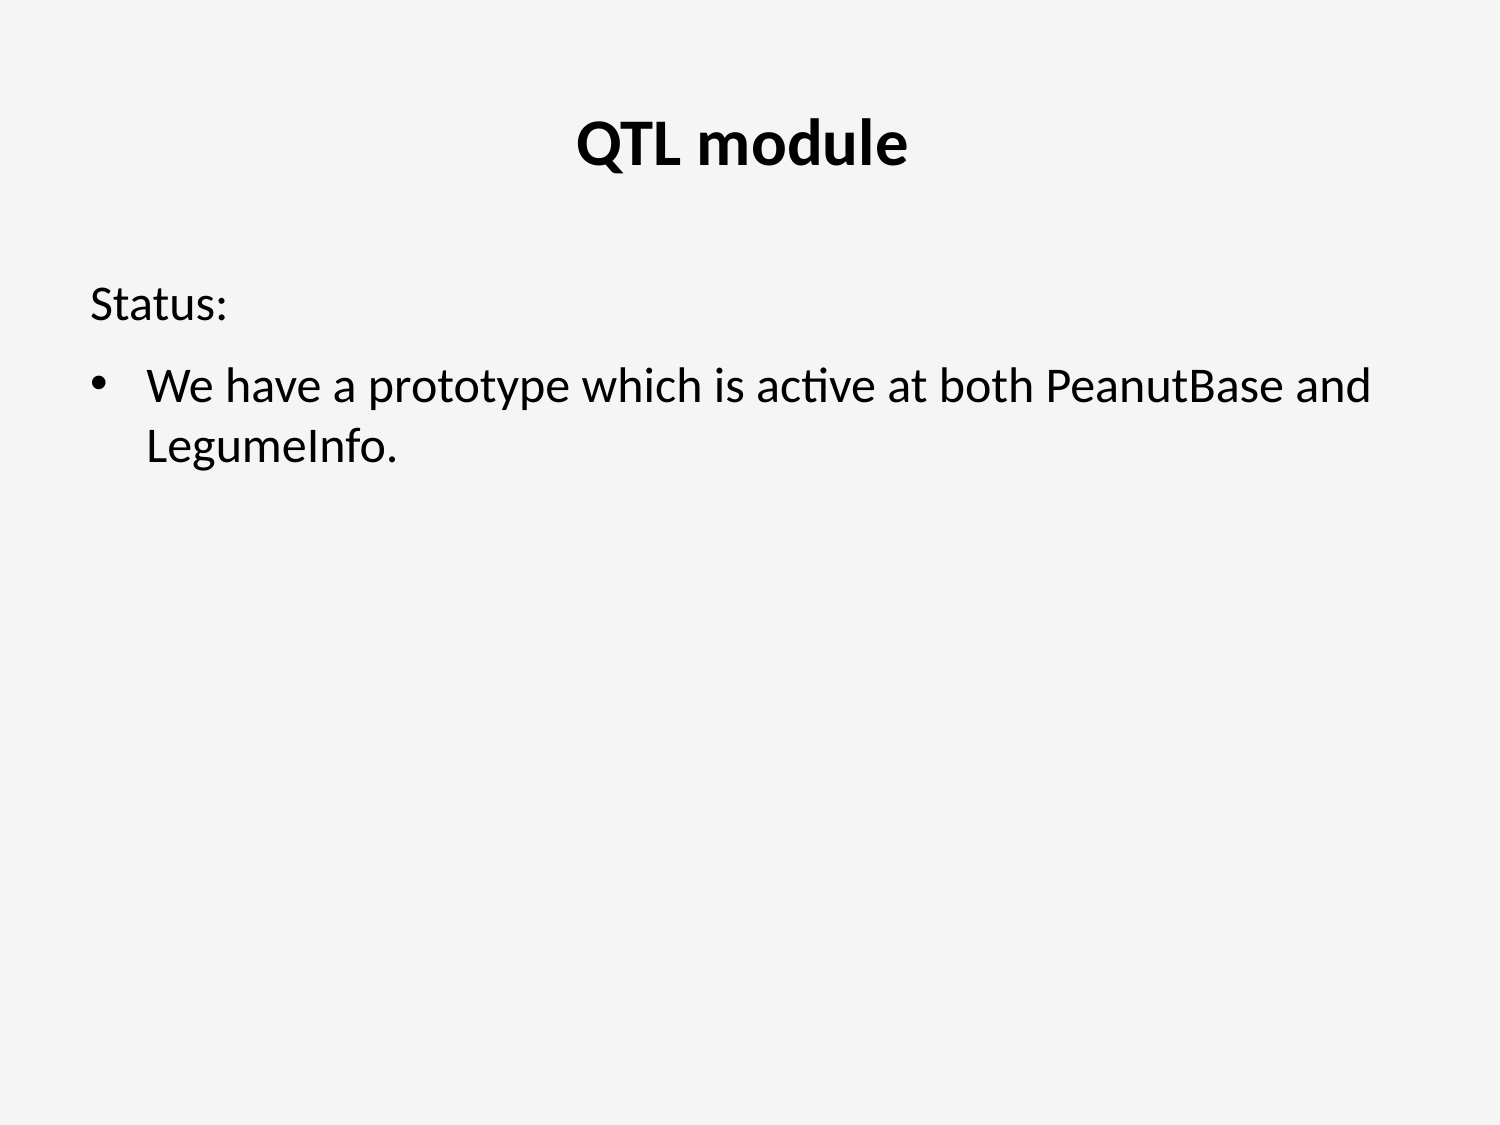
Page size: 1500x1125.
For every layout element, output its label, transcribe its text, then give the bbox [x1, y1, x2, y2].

list Status: We have a prototype which is active at both PeanutBase and LegumeInfo. [75, 262, 1425, 1005]
title QTL module [75, 45, 1425, 233]
